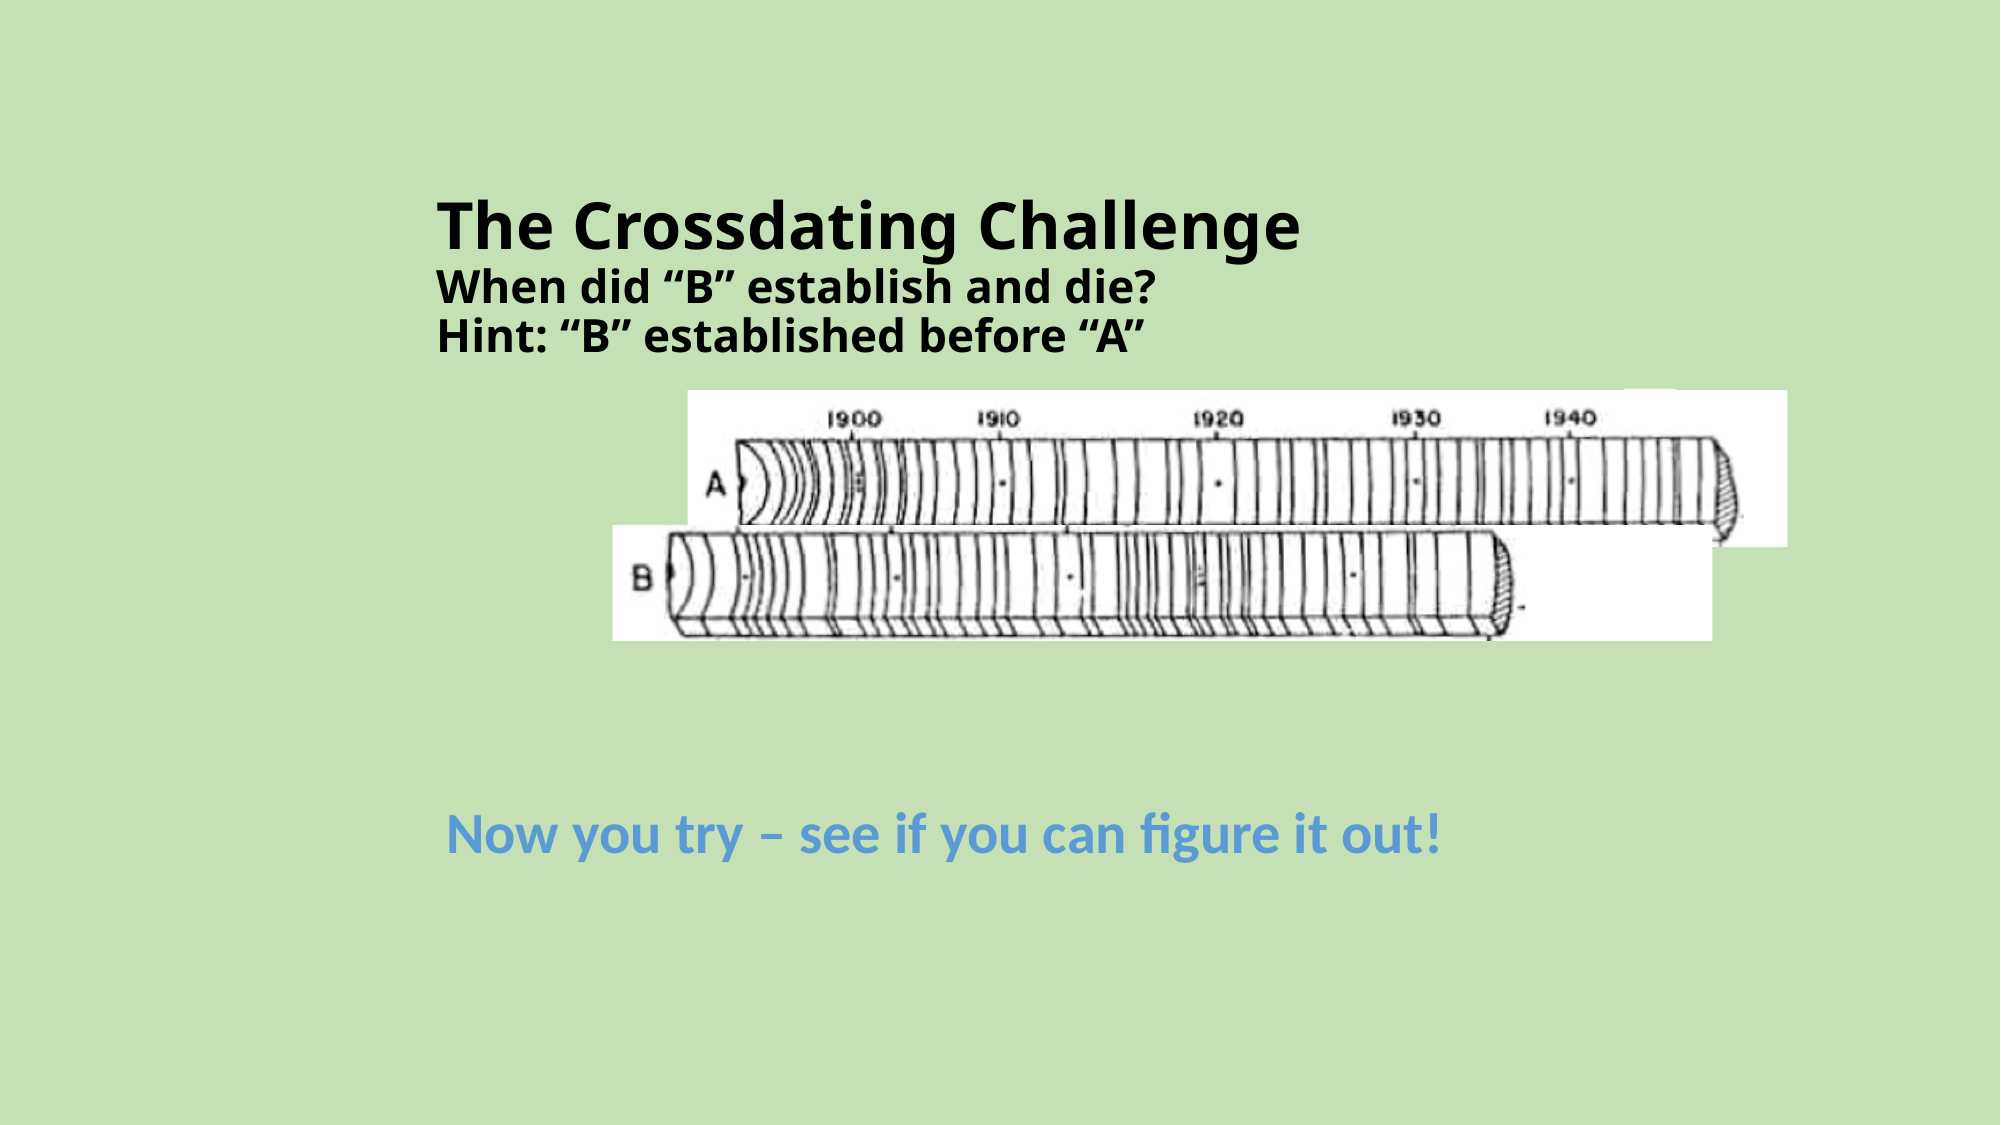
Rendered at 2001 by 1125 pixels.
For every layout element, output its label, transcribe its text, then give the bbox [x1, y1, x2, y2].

title The Crossdating Challenge When did “B” establish and die? Hint: “B” established before “A” [421, 184, 1625, 372]
text_box Now you try – see if you can figure it out! [431, 787, 1459, 873]
picture [612, 390, 1788, 641]
